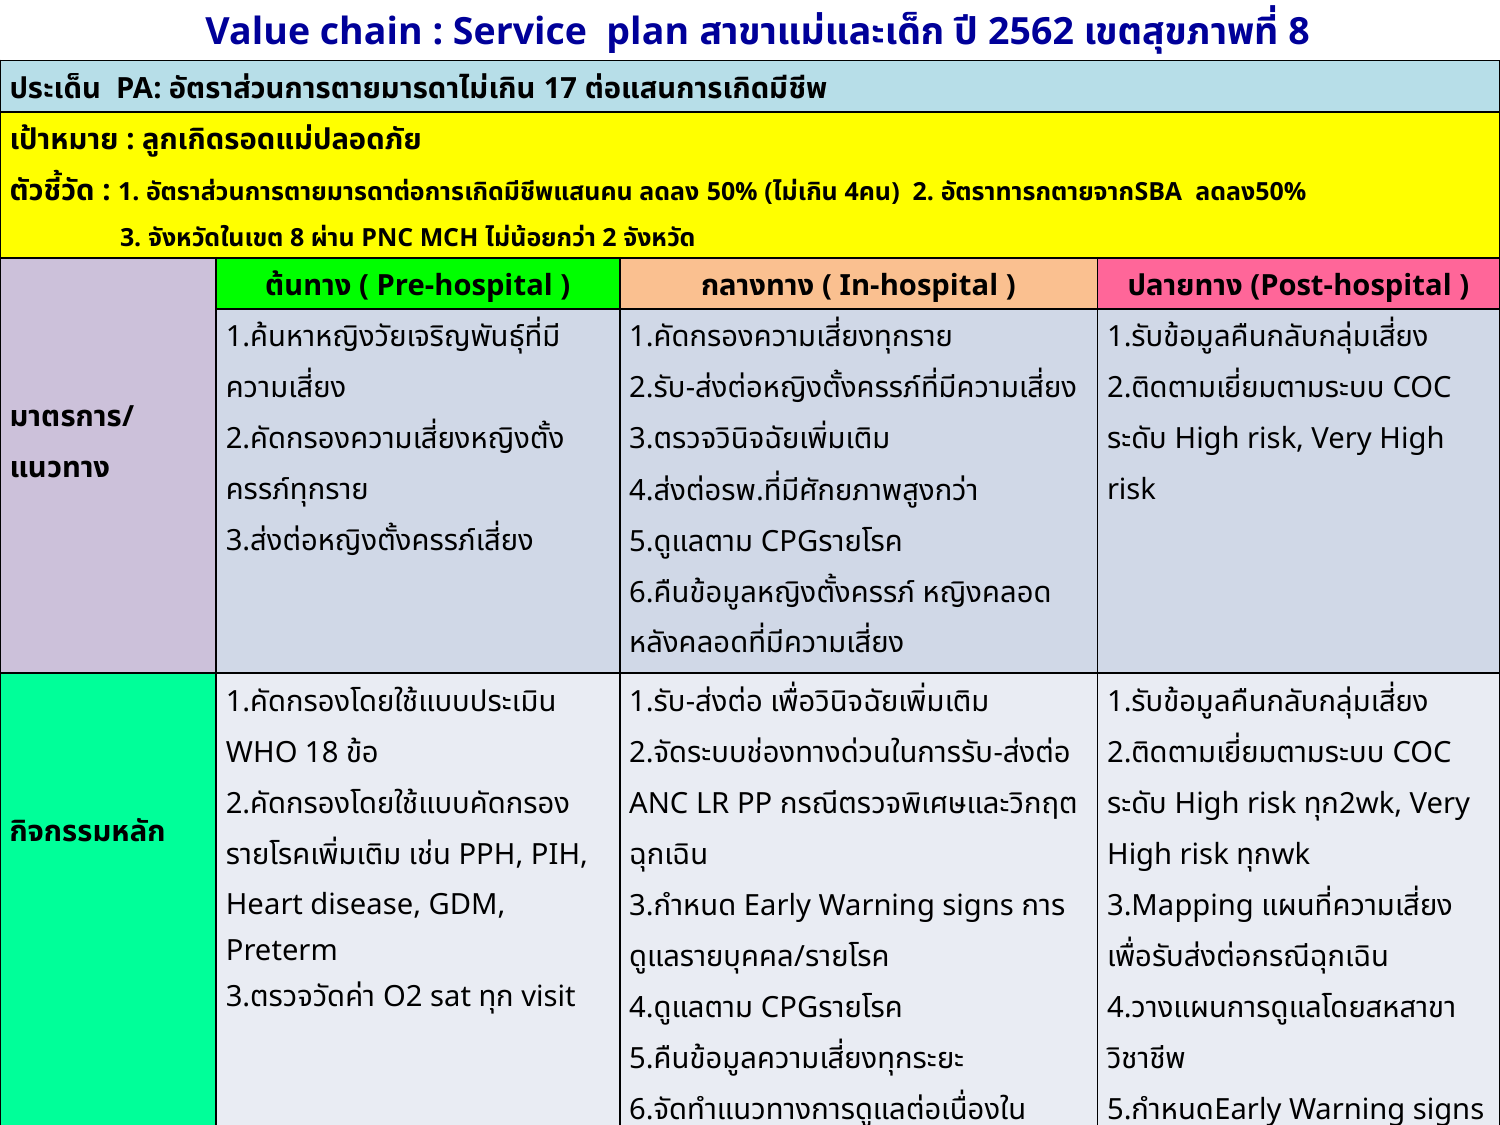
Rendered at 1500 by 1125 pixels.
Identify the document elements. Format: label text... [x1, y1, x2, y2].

table_cell กลางทาง ( In-hospital ) [621, 259, 1097, 308]
text_box Value chain : Service plan สาขาแม่และเด็ก ปี 2562 เขตสุขภาพที่ 8 [33, 0, 1483, 60]
table_cell ต้นทาง ( Pre-hospital ) [217, 259, 619, 308]
table_cell ปลายทาง (Post-hospital ) [1098, 259, 1499, 308]
table_cell 1.คัดกรองโดยใช้แบบประเมิน WHO 18 ข้อ 2.คัดกรองโดยใช้แบบคัดกรองรายโรคเพิ่มเติม เช่น PPH, PIH, Heart disease, GDM, Preterm 3.ตรวจวัดค่า O2 sat ทุก visit [217, 674, 619, 1125]
table_cell 1.คัดกรองความเสี่ยงทุกราย 2.รับ-ส่งต่อหญิงตั้งครรภ์ที่มีความเสี่ยง 3.ตรวจวินิจฉัยเพิ่มเติม 4.ส่งต่อรพ.ที่มีศักยภาพสูงกว่า 5.ดูแลตาม CPGรายโรค 6.คืนข้อมูลหญิงตั้งครรภ์ หญิงคลอด หลังคลอดที่มีความเสี่ยง [621, 310, 1097, 672]
table_cell 1.รับข้อมูลคืนกลับกลุ่มเสี่ยง 2.ติดตามเยี่ยมตามระบบ COC ระดับ High risk, Very High risk [1098, 310, 1499, 672]
table_cell 1.รับข้อมูลคืนกลับกลุ่มเสี่ยง 2.ติดตามเยี่ยมตามระบบ COC ระดับ High risk ทุก2wk, Very High risk ทุกwk 3.Mapping แผนที่ความเสี่ยงเพื่อรับส่งต่อกรณีฉุกเฉิน 4.วางแผนการดูแลโดยสหสาขาวิชาชีพ 5.กำหนดEarly Warning signs การดูแลรายบุคคล/รายโรค [1098, 674, 1499, 1125]
table_cell 1.รับ-ส่งต่อ เพื่อวินิจฉัยเพิ่มเติม 2.จัดระบบช่องทางด่วนในการรับ-ส่งต่อ ANC LR PP กรณีตรวจพิเศษและวิกฤตฉุกเฉิน 3.กำหนด Early Warning signs การดูแลรายบุคคล/รายโรค 4.ดูแลตาม CPGรายโรค 5.คืนข้อมูลความเสี่ยงทุกระยะ 6.จัดทำแนวทางการดูแลต่อเนื่องในชุมชน(COC) 7.ส่งต่อระดับ Supra Tertiary กรณีเกินศักยภาพ [621, 674, 1097, 1125]
table_cell มาตรการ/แนวทาง [1, 259, 215, 672]
table_header ประเด็น PA: อัตราส่วนการตายมารดาไม่เกิน 17 ต่อแสนการเกิดมีชีพ [1, 61, 1499, 111]
table_cell เป้าหมาย : ลูกเกิดรอดแม่ปลอดภัย ตัวชี้วัด : 1. อัตราส่วนการตายมารดาต่อการเกิดมีชีพแสนคน ลดลง 50% (ไม่เกิน 4คน) 2. อัตราทารกตายจากSBA ลดลง50% 3. จังหวัดในเขต 8 ผ่าน PNC MCH ไม่น้อยกว่า 2 จังหวัด [1, 113, 1499, 257]
table_cell กิจกรรมหลัก [1, 674, 215, 1125]
table_cell 1.ค้นหาหญิงวัยเจริญพันธุ์ที่มีความเสี่ยง 2.คัดกรองความเสี่ยงหญิงตั้งครรภ์ทุกราย 3.ส่งต่อหญิงตั้งครรภ์เสี่ยง [217, 310, 619, 672]
